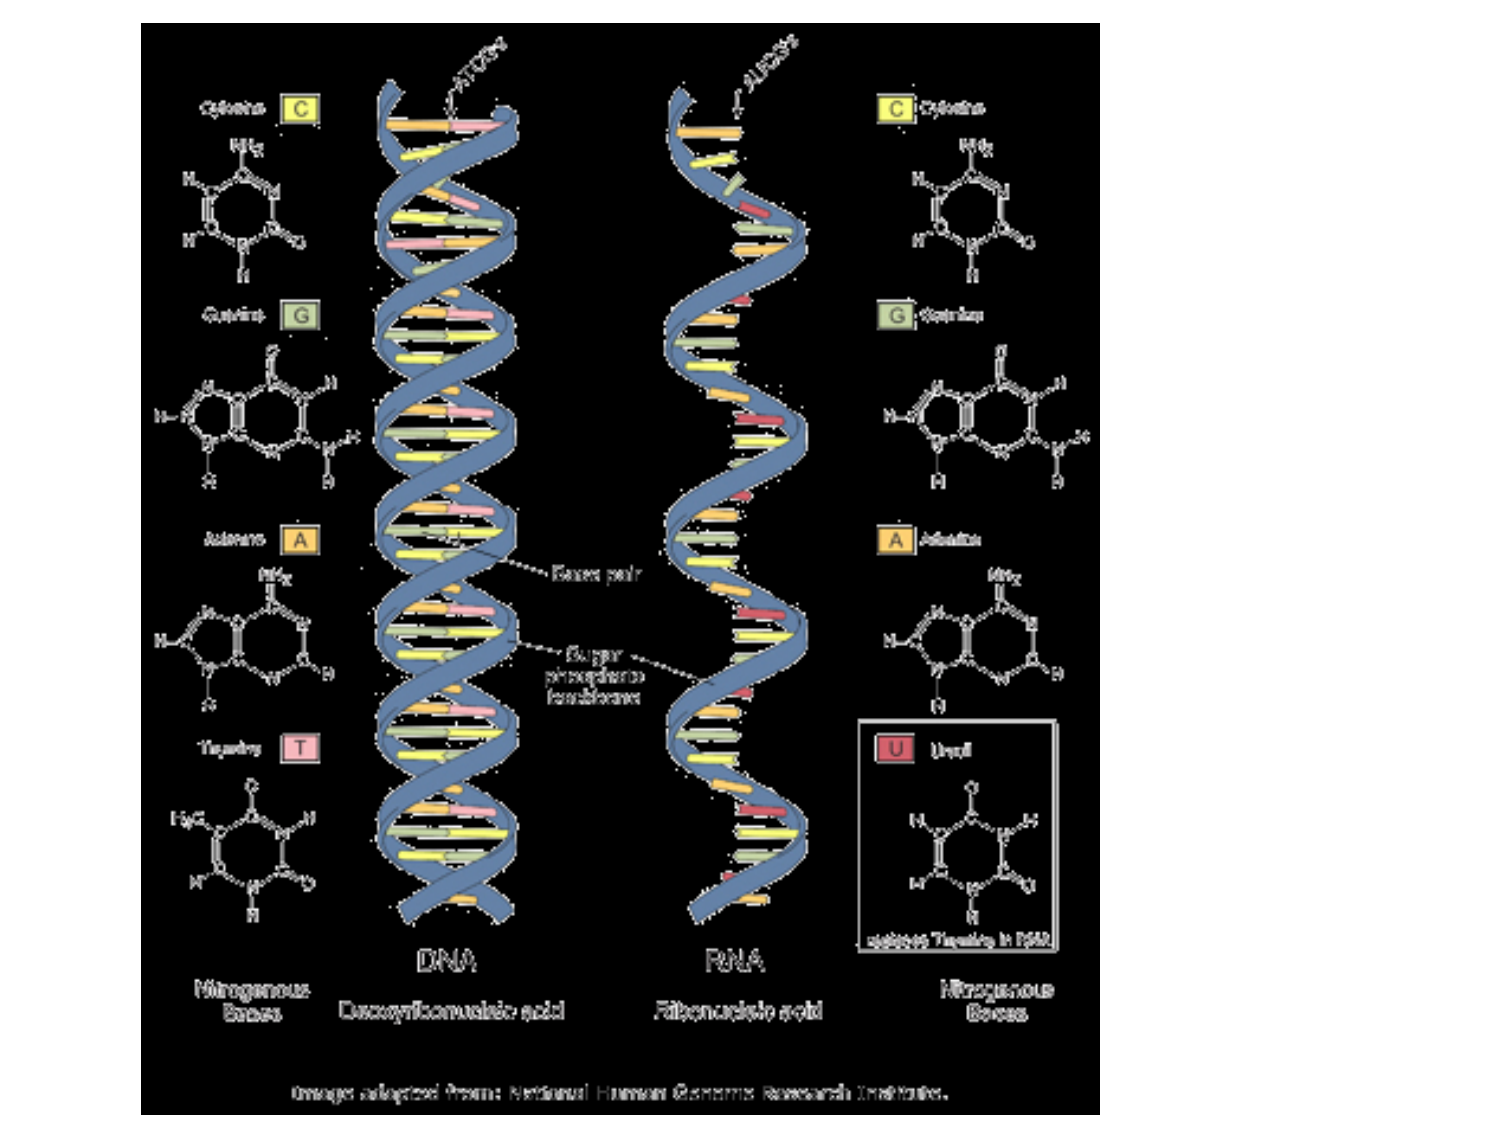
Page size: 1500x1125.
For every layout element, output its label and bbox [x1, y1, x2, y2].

picture [141, 23, 1101, 1115]
